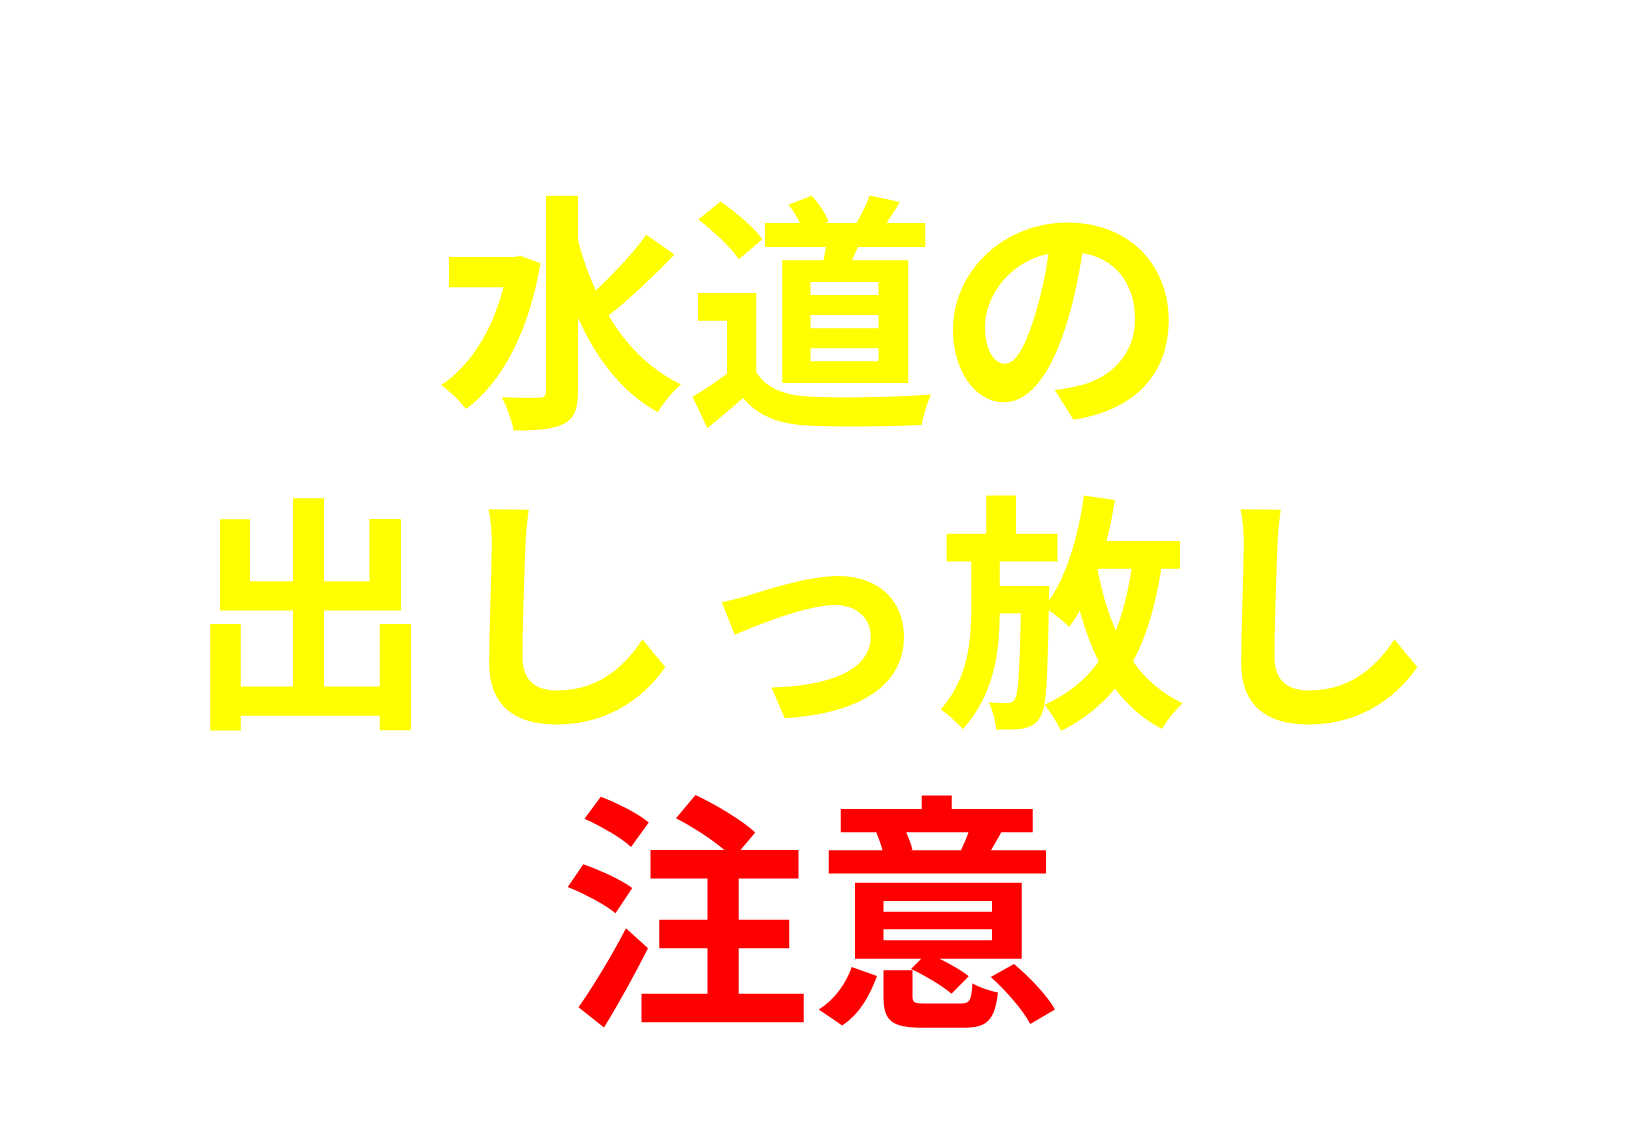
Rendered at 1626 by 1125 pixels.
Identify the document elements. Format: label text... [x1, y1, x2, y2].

text_box 水道の 出しっ放し 注意 [0, 151, 1625, 1066]
